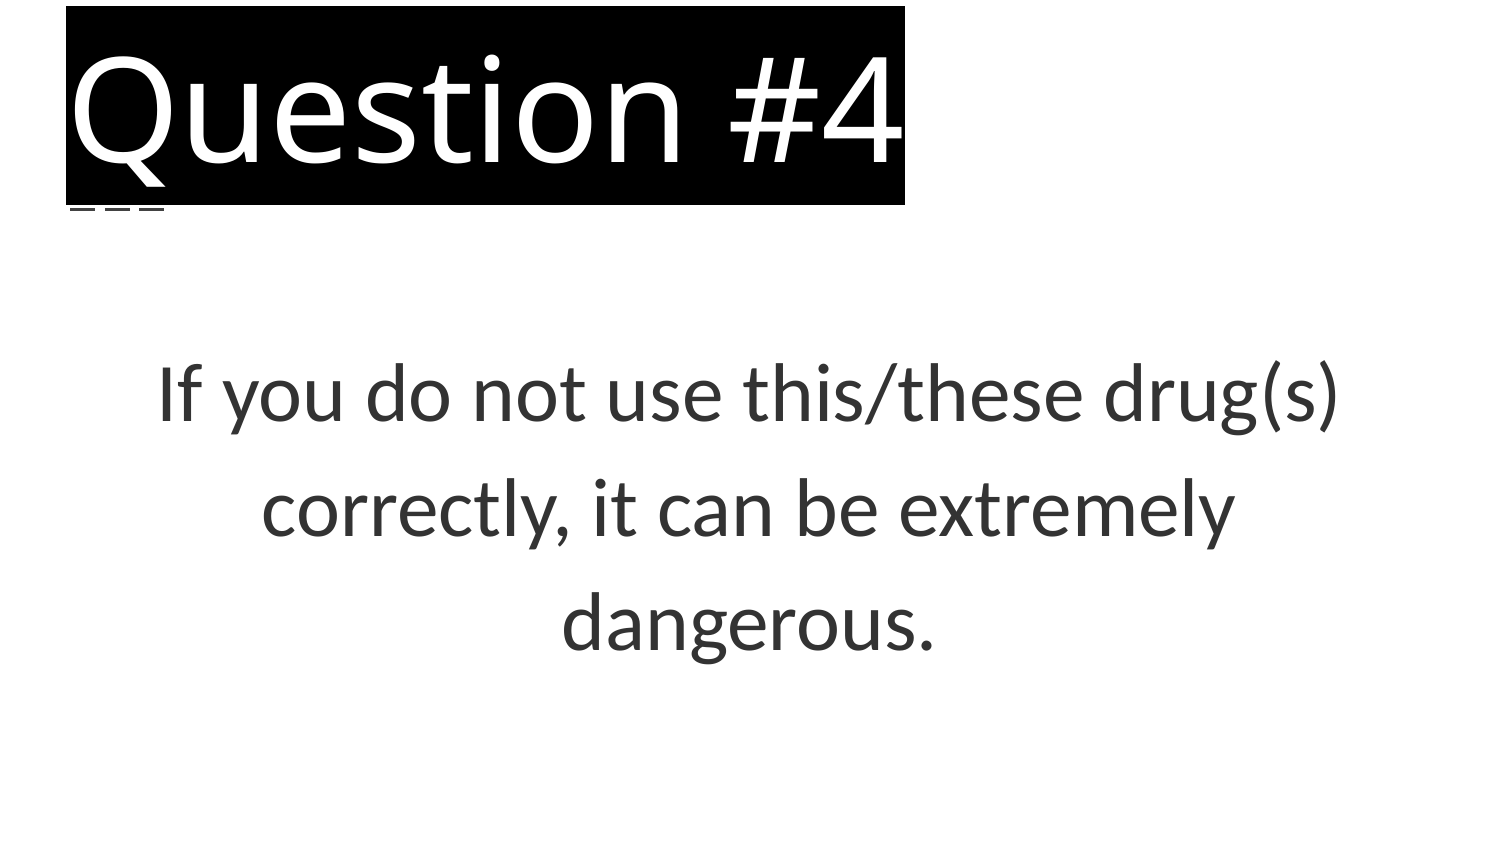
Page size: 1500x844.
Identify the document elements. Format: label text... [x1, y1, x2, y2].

title Question #4 [51, 86, 1449, 207]
list If you do not use this/these drug(s) correctly, it can be extremely dangerous. [51, 240, 1449, 750]
